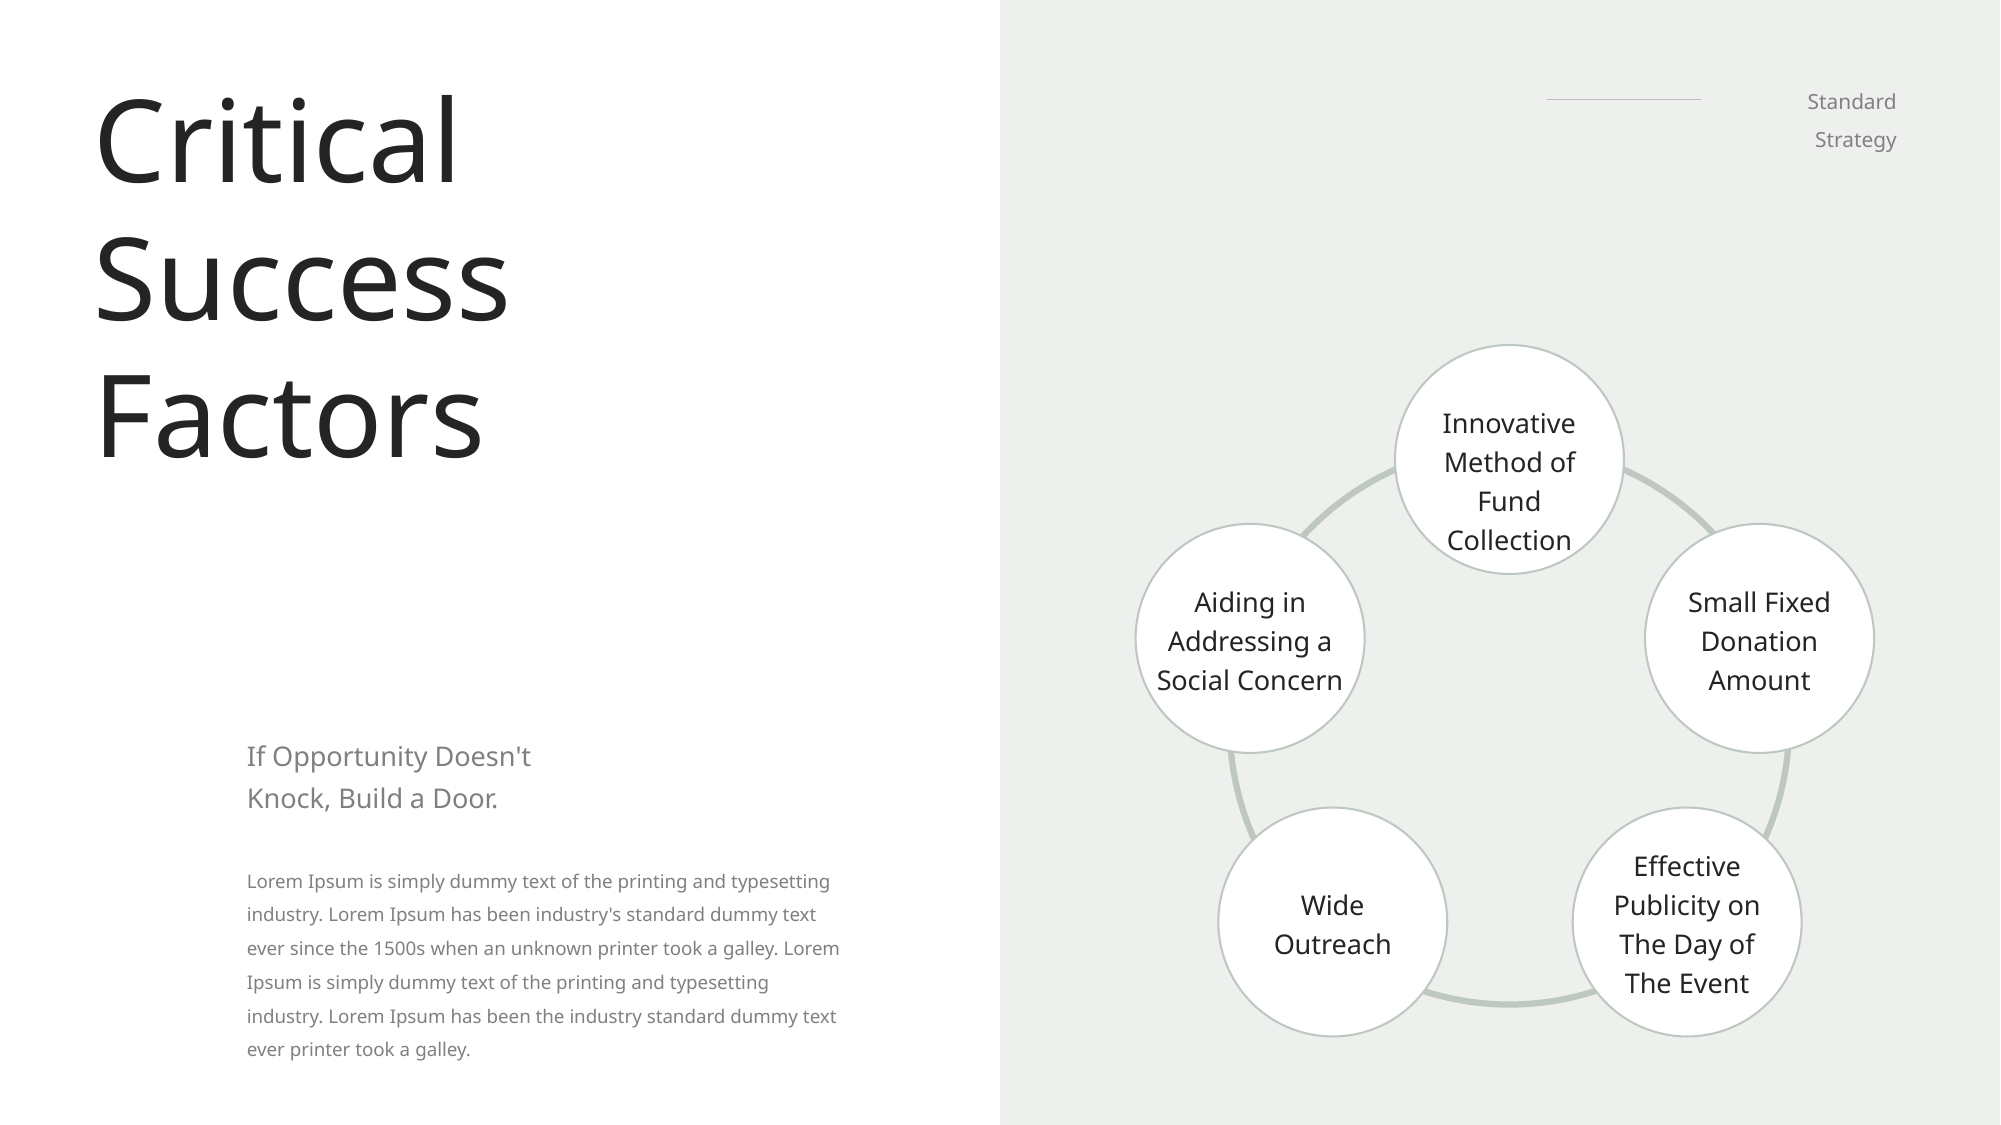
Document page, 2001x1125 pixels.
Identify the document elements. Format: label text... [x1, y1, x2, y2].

text_box [1620, 425, 1625, 493]
text_box [1217, 806, 1449, 1038]
text_box [999, 0, 2000, 1125]
text_box Innovative Method of Fund Collection [1399, 392, 1620, 564]
text_box [1393, 425, 1399, 494]
text_box Lorem Ipsum is simply dummy text of the printing and typesetting industry. Lorem Ipsum has been industry's standard dummy text ever since the 1500s when an unknown printer took a galley. Lorem Ipsum is simply dummy text of the printing and typesetting industry. Lorem Ipsum has been the industry standard dummy text ever printer took a galley. [232, 850, 865, 1068]
text_box If Opportunity Doesn't Knock, Build a Door. [232, 722, 608, 822]
text_box [1415, 343, 1604, 392]
text_box [1134, 610, 1138, 667]
text_box [1611, 806, 1764, 835]
text_box [1644, 587, 1656, 690]
text_box [1664, 704, 1855, 754]
text_box [1571, 864, 1587, 980]
text_box [1665, 522, 1854, 571]
text_box Aiding in Addressing a Social Concern [1138, 571, 1362, 704]
text_box [1787, 863, 1803, 981]
text_box Critical Success Factors [79, 61, 906, 489]
text_box Small Fixed Donation Amount [1656, 571, 1863, 704]
text_box [1230, 468, 1789, 1006]
text_box [1460, 564, 1559, 575]
text_box [1156, 522, 1345, 571]
text_box Standard Strategy [1720, 69, 1912, 159]
text_box [1155, 704, 1346, 754]
text_box Wide Outreach [1255, 874, 1411, 968]
text_box Effective Publicity on The Day of The Event [1587, 835, 1787, 1007]
text_box [1362, 609, 1366, 668]
text_box [1863, 586, 1876, 690]
text_box [1609, 1007, 1766, 1038]
